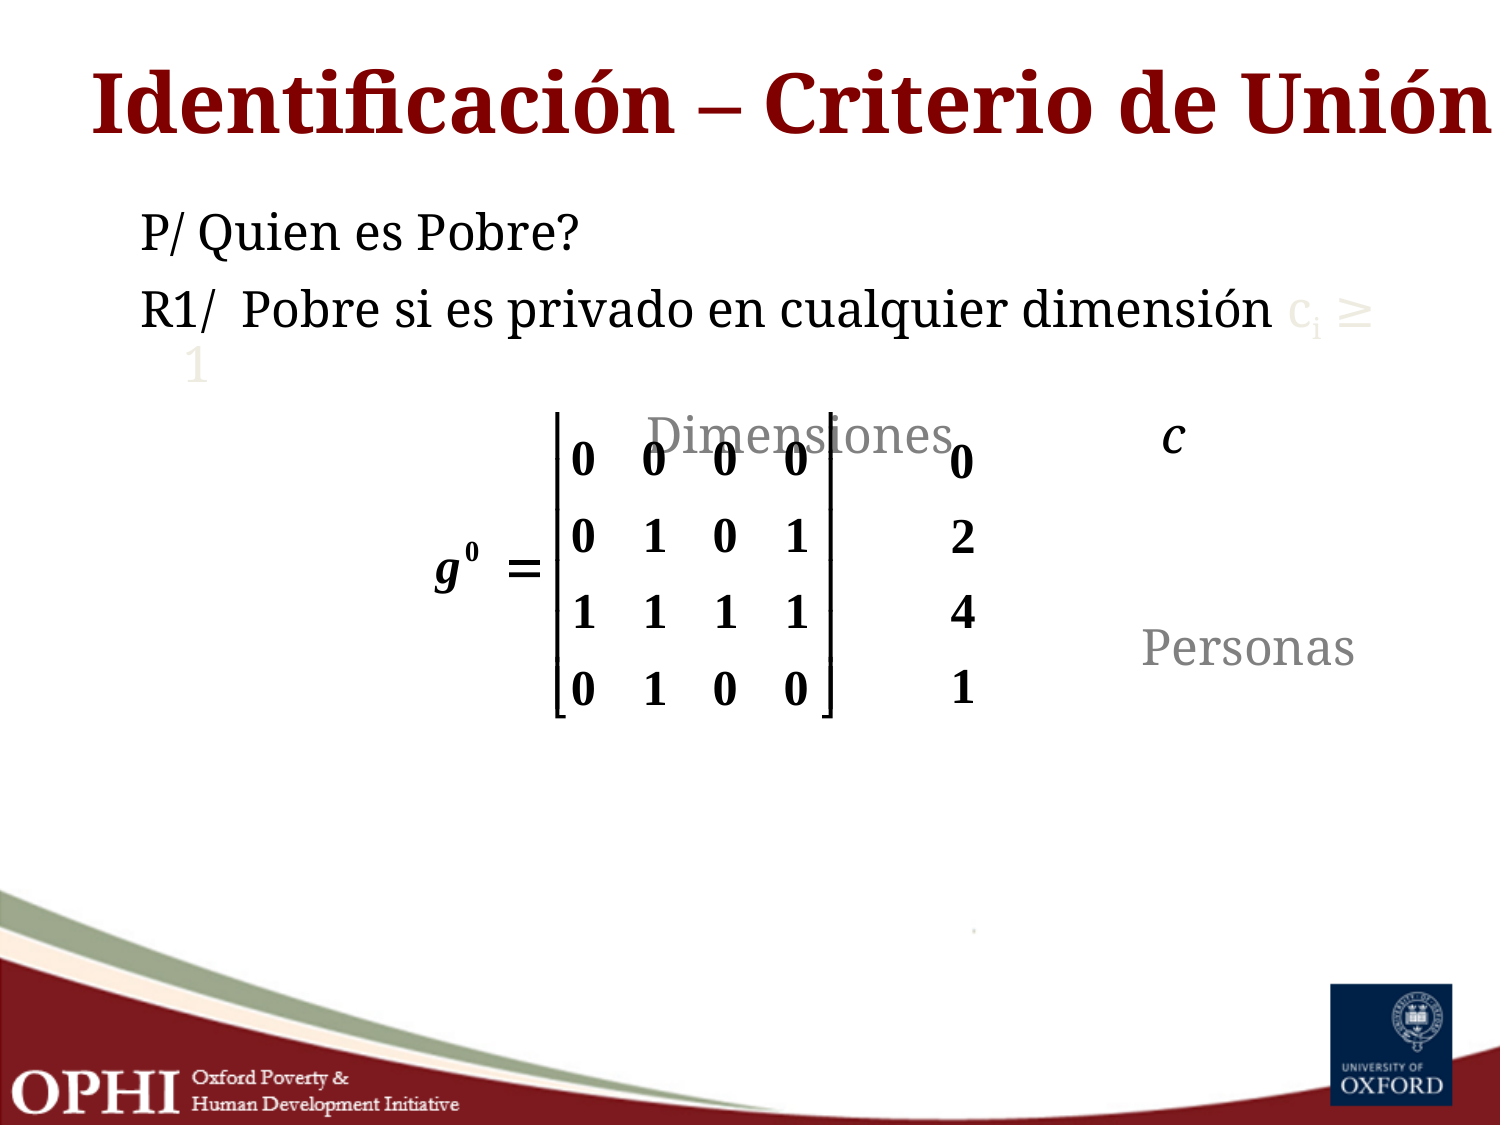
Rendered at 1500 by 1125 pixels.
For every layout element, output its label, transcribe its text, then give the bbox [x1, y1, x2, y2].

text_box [427, 412, 979, 730]
title Identificación – Criterio de Unión [76, 42, 1500, 169]
list P/ Quien es Pobre? R1/ Pobre si es privado en cualquier dimensión ci ≥ 1 Dimensiones c Personas [112, 200, 1413, 1125]
picture [0, 0, 1500, 1125]
